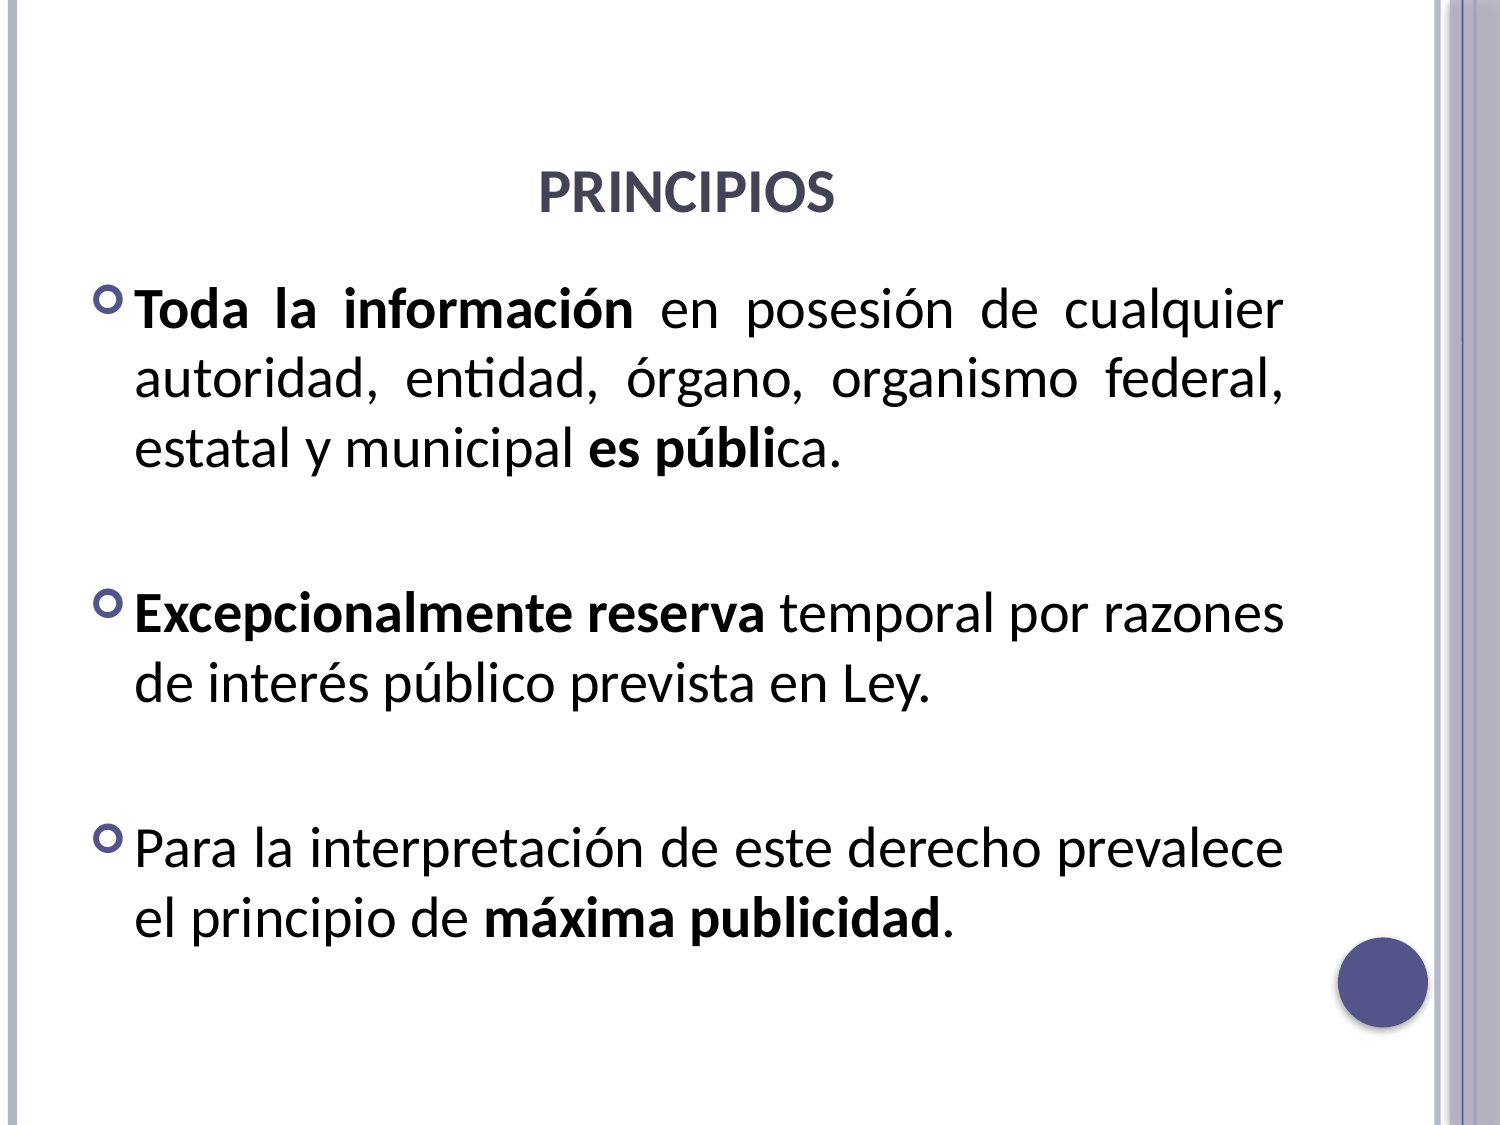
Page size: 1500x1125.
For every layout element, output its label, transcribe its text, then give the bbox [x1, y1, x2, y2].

title Principios [75, 45, 1300, 233]
list Toda la información en posesión de cualquier autoridad, entidad, órgano, organismo federal, estatal y municipal es pública. Excepcionalmente reserva temporal por razones de interés público prevista en Ley. Para la interpretación de este derecho prevalece el principio de máxima publicidad. [75, 262, 1300, 1062]
